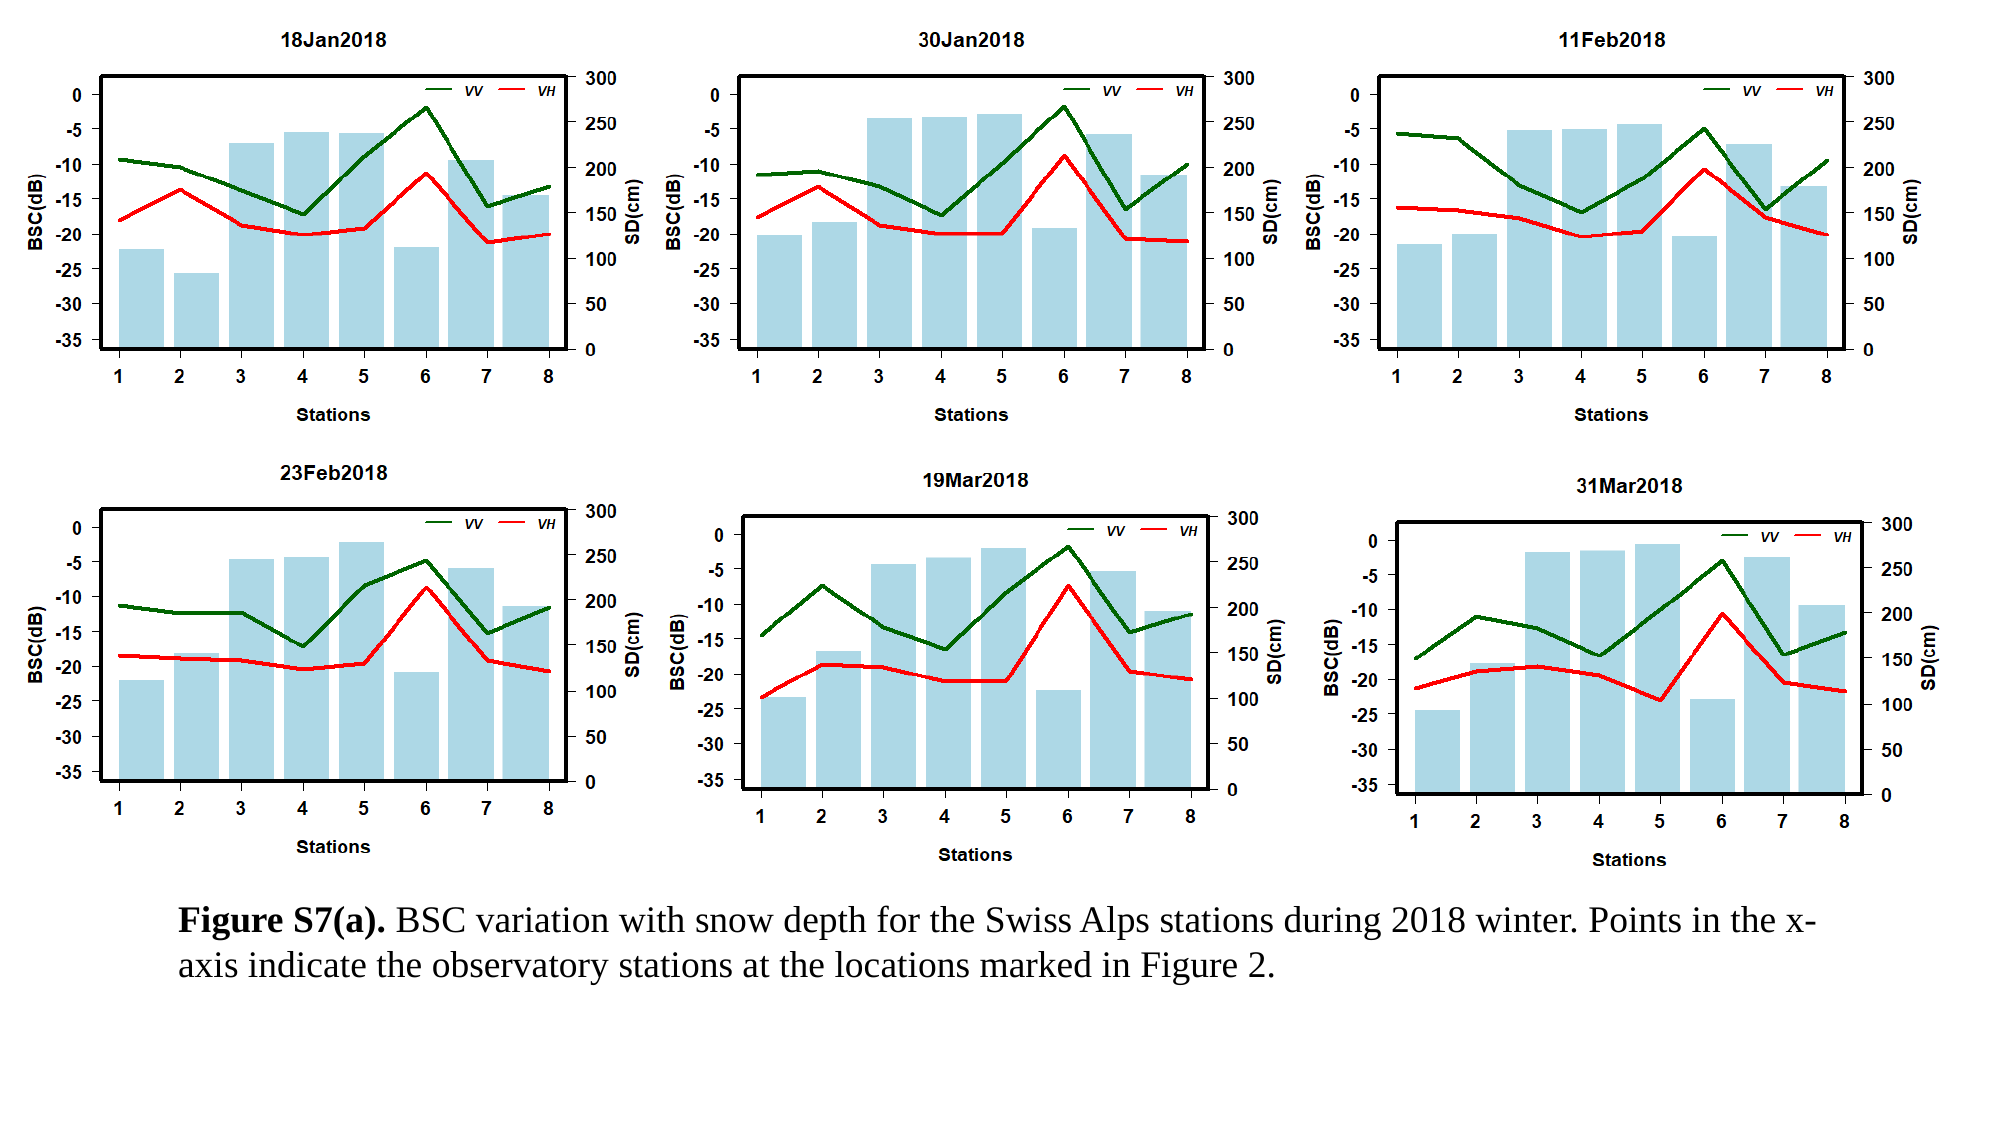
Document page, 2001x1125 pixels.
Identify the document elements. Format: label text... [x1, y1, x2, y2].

text_box Figure S7(a). BSC variation with snow depth for the Swiss Alps stations during 2018 winter. Points in the x-axis indicate the observatory stations at the locations marked in Figure 2. [163, 918, 1850, 992]
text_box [24, 0, 1958, 918]
